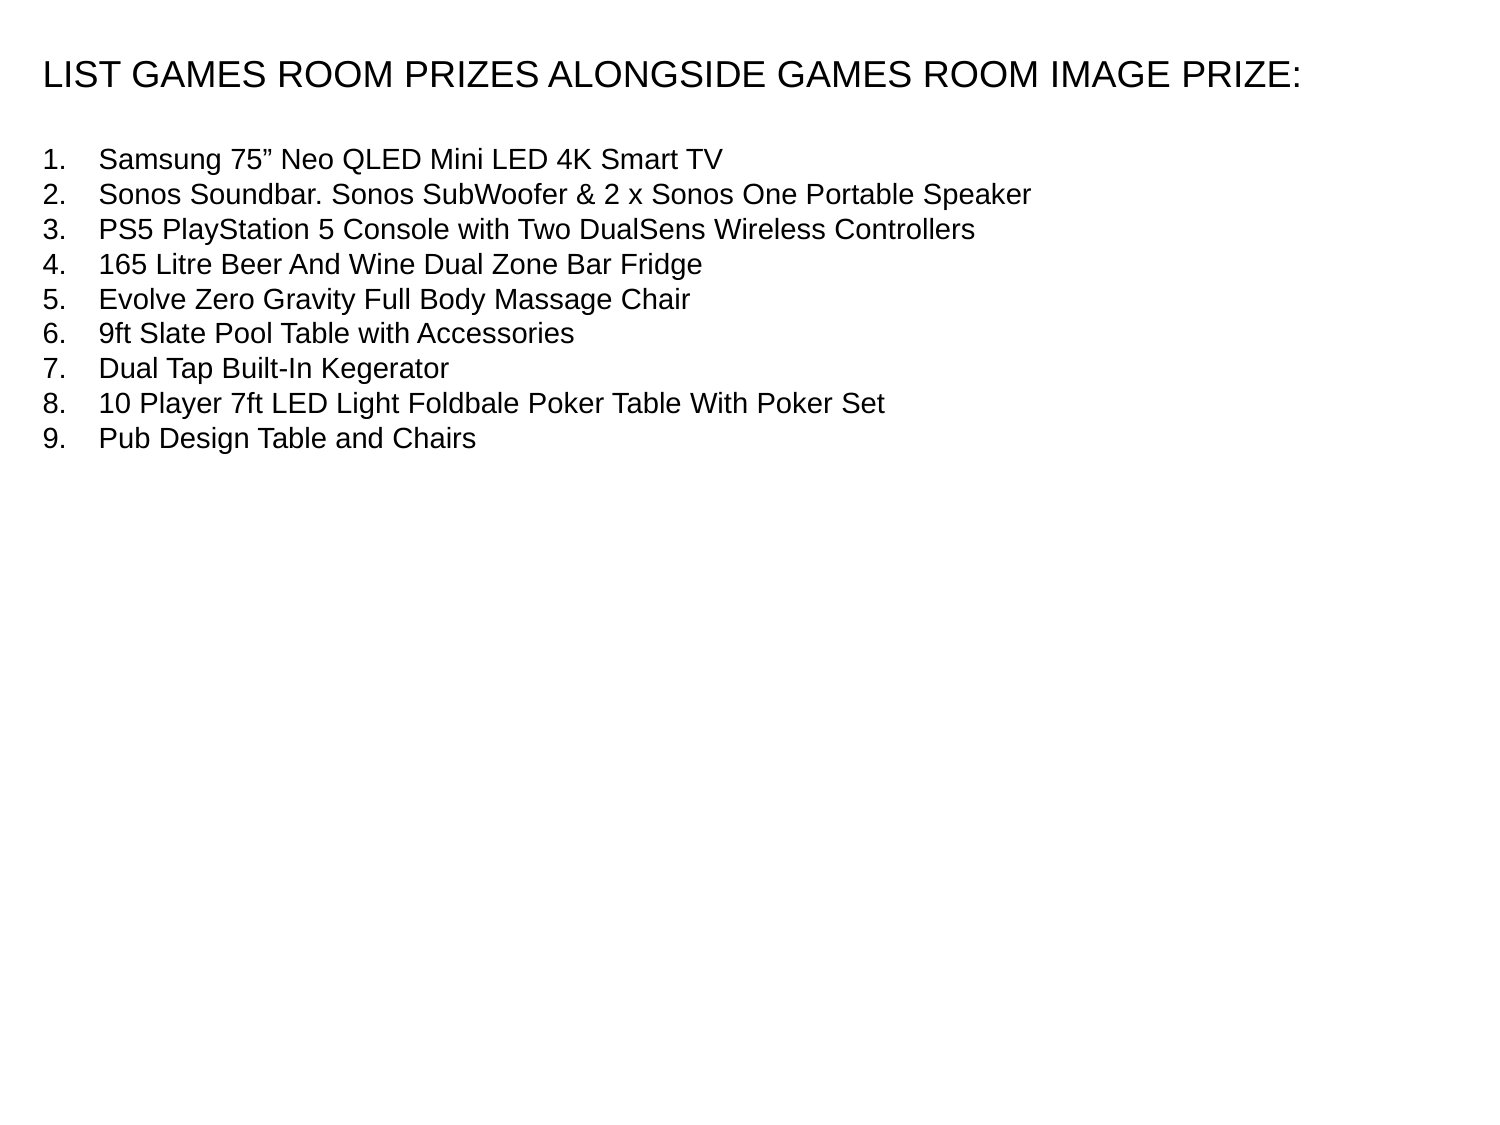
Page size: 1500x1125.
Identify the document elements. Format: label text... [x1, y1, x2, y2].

text_box LIST GAMES ROOM PRIZES ALONGSIDE GAMES ROOM IMAGE PRIZE: Samsung 75” Neo QLED Mini LED 4K Smart TV Sonos Soundbar. Sonos SubWoofer & 2 x Sonos One Portable Speaker PS5 PlayStation 5 Console with Two DualSens Wireless Controllers 165 Litre Beer And Wine Dual Zone Bar Fridge Evolve Zero Gravity Full Body Massage Chair 9ft Slate Pool Table with Accessories Dual Tap Built-In Kegerator 10 Player 7ft LED Light Foldbale Poker Table With Poker Set Pub Design Table and Chairs [27, 42, 1481, 463]
